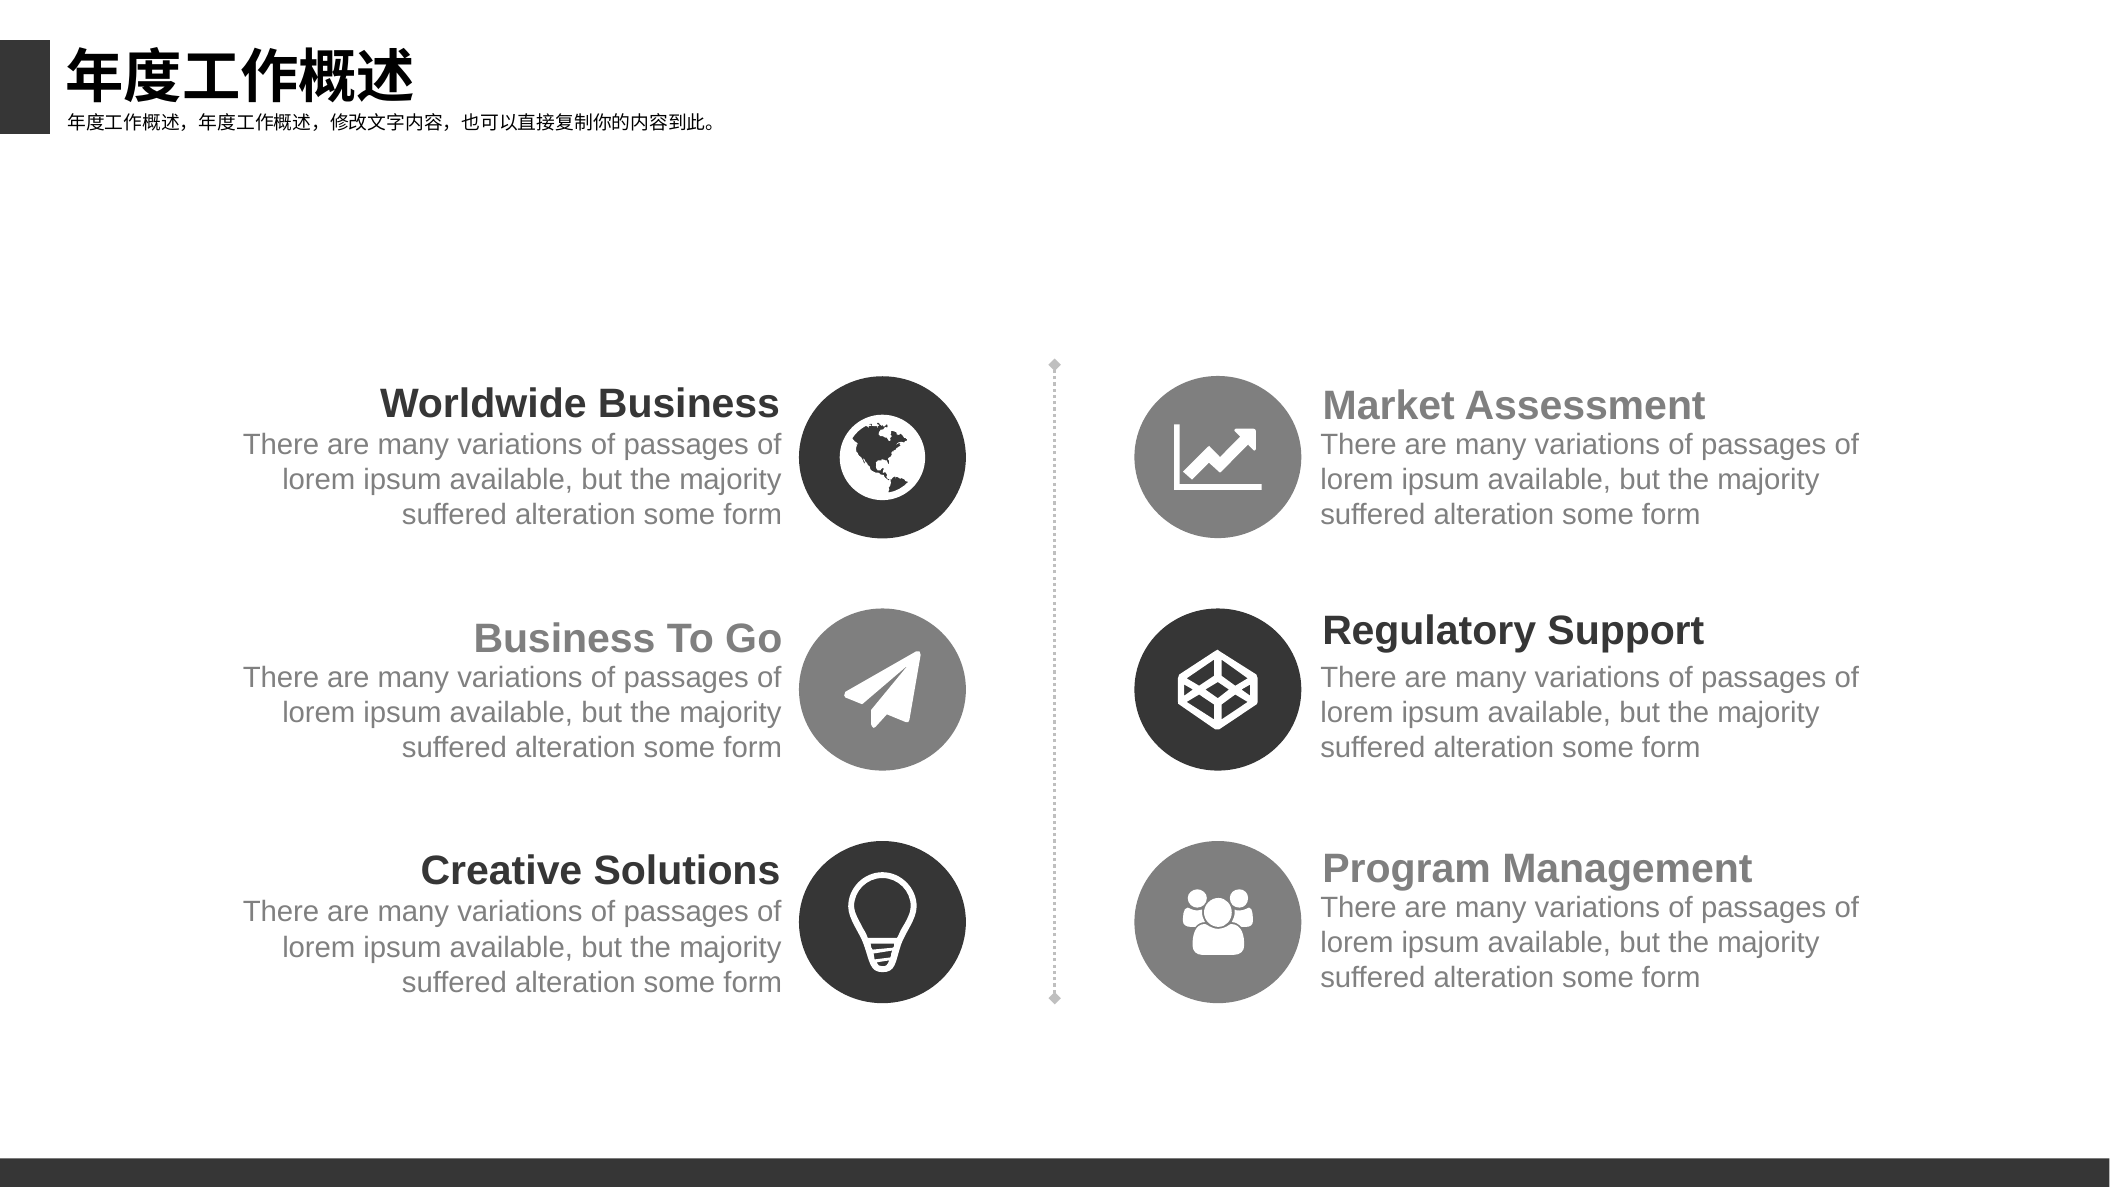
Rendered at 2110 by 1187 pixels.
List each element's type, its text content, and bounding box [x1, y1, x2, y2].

text_box [797, 839, 967, 1005]
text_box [177, 610, 783, 765]
text_box [848, 872, 917, 973]
text_box [797, 375, 967, 540]
text_box [844, 651, 921, 728]
text_box 年度工作概述 [65, 39, 547, 110]
text_box [1133, 839, 1303, 1005]
text_box [839, 414, 926, 501]
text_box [177, 376, 783, 532]
text_box [0, 1157, 2110, 1187]
text_box [797, 607, 967, 772]
text_box [1174, 424, 1262, 490]
text_box [0, 39, 51, 135]
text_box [177, 843, 783, 1000]
text_box [1133, 374, 1303, 540]
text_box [1320, 603, 1932, 765]
text_box [1182, 889, 1253, 955]
text_box [1177, 649, 1258, 730]
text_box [1320, 841, 1932, 995]
text_box 年度工作概述，年度工作概述，修改文字内容，也可以直接复制你的内容到此。 [67, 110, 738, 134]
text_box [1320, 378, 1932, 532]
text_box [1133, 607, 1303, 772]
